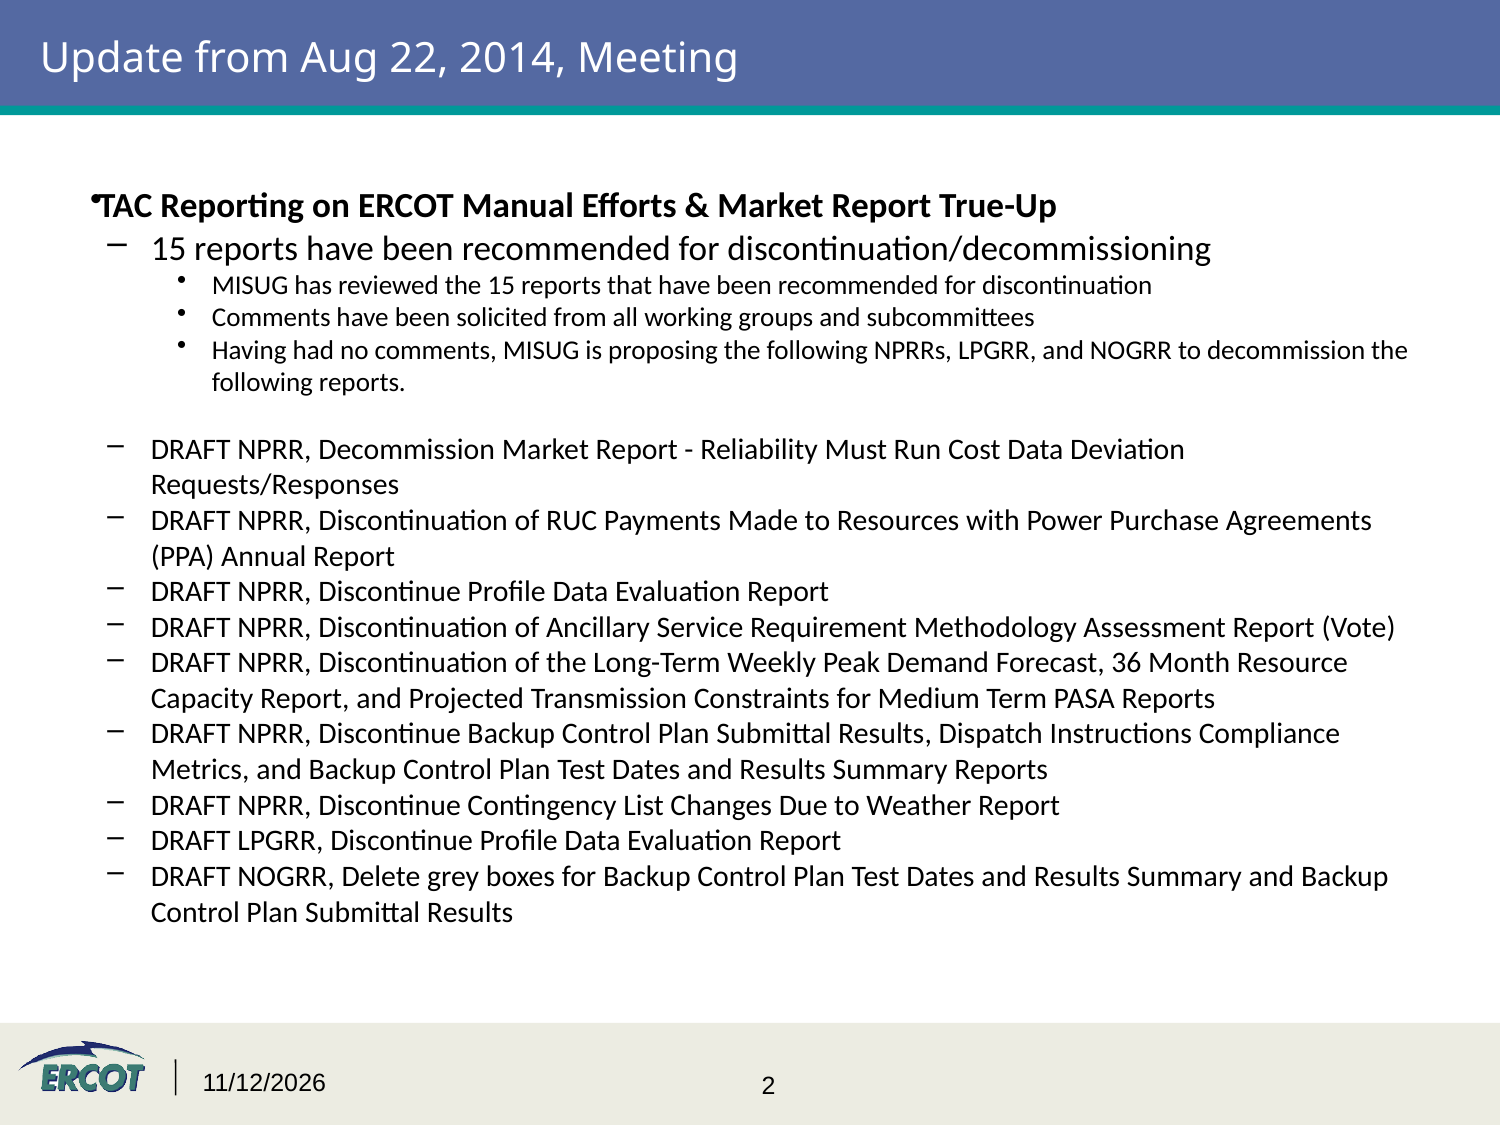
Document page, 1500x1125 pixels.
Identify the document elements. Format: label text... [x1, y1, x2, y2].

title Update from Aug 22, 2014, Meeting [24, 0, 1450, 113]
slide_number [187, 1059, 538, 1125]
list TAC Reporting on ERCOT Manual Efforts & Market Report True-Up 15 reports have been recommended for discontinuation/decommissioning MISUG has reviewed the 15 reports that have been recommended for discontinuation Comments have been solicited from all working groups and subcommittees Having had no comments, MISUG is proposing the following NPRRs, LPGRR, and NOGRR to decommission the following reports. DRAFT NPRR, Decommission Market Report - Reliability Must Run Cost Data Deviation Requests/Responses DRAFT NPRR, Discontinuation of RUC Payments Made to Resources with Power Purchase Agreements (PPA) Annual Report DRAFT NPRR, Discontinue Profile Data Evaluation Report DRAFT NPRR, Discontinuation of Ancillary Service Requirement Methodology Assessment Report (Vote) DRAFT NPRR, Discontinuation of the Long-Term Weekly Peak Demand Forecast, 36 Month Resource Capacity Report, and Projected Transmission Constraints for Medium Term PASA Reports DRAFT NPRR, Discontinue Backup Control Plan Submittal Results, Dispatch Instructions Compliance Metrics, and Backup Control Plan Test Dates and Results Summary Reports DRAFT NPRR, Discontinue Contingency List Changes Due to Weather Report DRAFT LPGRR, Discontinue Profile Data Evaluation Report DRAFT NOGRR, Delete grey boxes for Backup Control Plan Test Dates and Results Summary and Backup Control Plan Submittal Results [75, 174, 1425, 950]
picture [10, 1031, 151, 1111]
